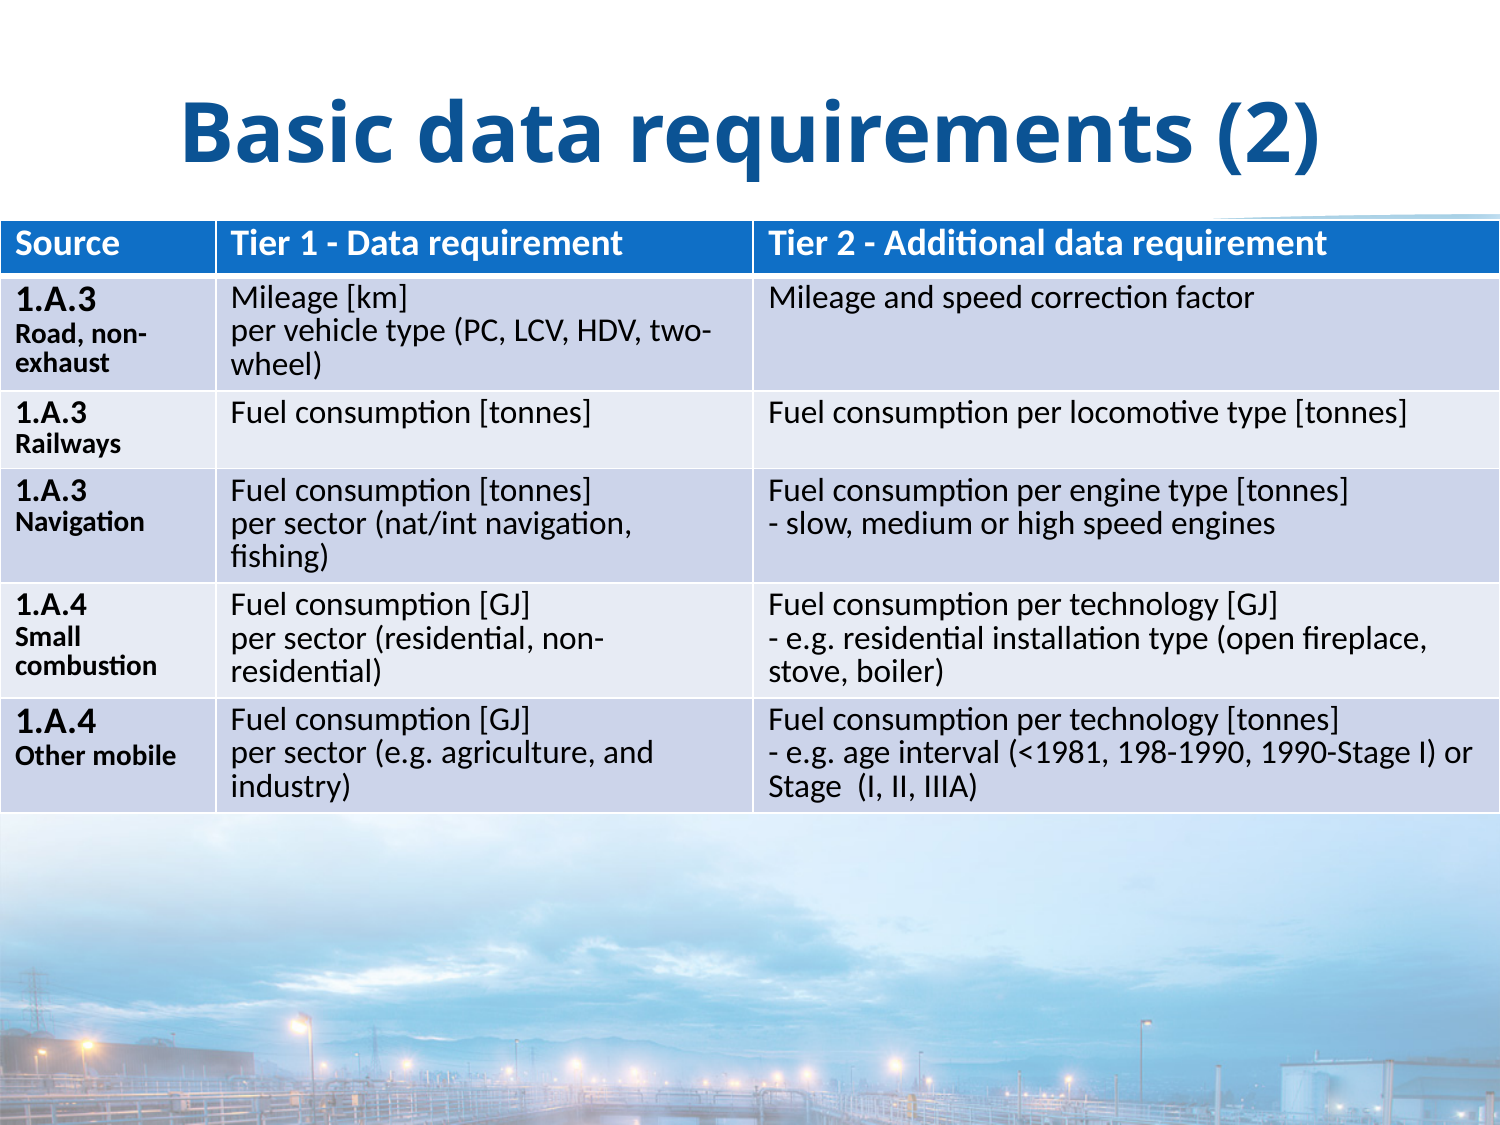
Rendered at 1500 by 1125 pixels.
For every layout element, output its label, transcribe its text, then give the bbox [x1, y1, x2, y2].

table_cell Fuel consumption per technology [GJ] - e.g. residential installation type (open fireplace, stove, boiler) [754, 584, 1499, 697]
table_cell 1.A.4 Small combustion [1, 584, 215, 697]
table_cell Mileage [km] per vehicle type (PC, LCV, HDV, two-wheel) [217, 279, 752, 390]
table_cell 1.A.3 Road, non-exhaust [1, 279, 215, 390]
table_cell Fuel consumption per locomotive type [tonnes] [754, 392, 1499, 468]
table_cell 1.A.3 Railways [1, 392, 215, 468]
title Basic data requirements (2) [75, 45, 1425, 219]
table_cell 1.A.4 Other mobile [1, 699, 215, 812]
table_cell Fuel consumption [GJ] per sector (residential, non-residential) [217, 584, 752, 697]
picture [1425, 215, 1500, 219]
table_cell 1.A.3 Navigation [1, 469, 215, 582]
table_header Tier 2 - Additional data requirement [754, 221, 1499, 273]
picture [0, 814, 1500, 1125]
table_header Tier 1 - Data requirement [217, 221, 752, 273]
table_header Source [1, 221, 215, 273]
table_cell Mileage and speed correction factor [754, 279, 1499, 390]
table_cell Fuel consumption per technology [tonnes] - e.g. age interval (<1981, 198-1990, 1990-Stage I) or Stage (I, II, IIIA) [754, 699, 1499, 812]
table_cell Fuel consumption [GJ] per sector (e.g. agriculture, and industry) [217, 699, 752, 812]
table_cell Fuel consumption [tonnes] [217, 392, 752, 468]
table_cell Fuel consumption per engine type [tonnes] - slow, medium or high speed engines [754, 469, 1499, 582]
table_cell Fuel consumption [tonnes] per sector (nat/int navigation, fishing) [217, 469, 752, 582]
